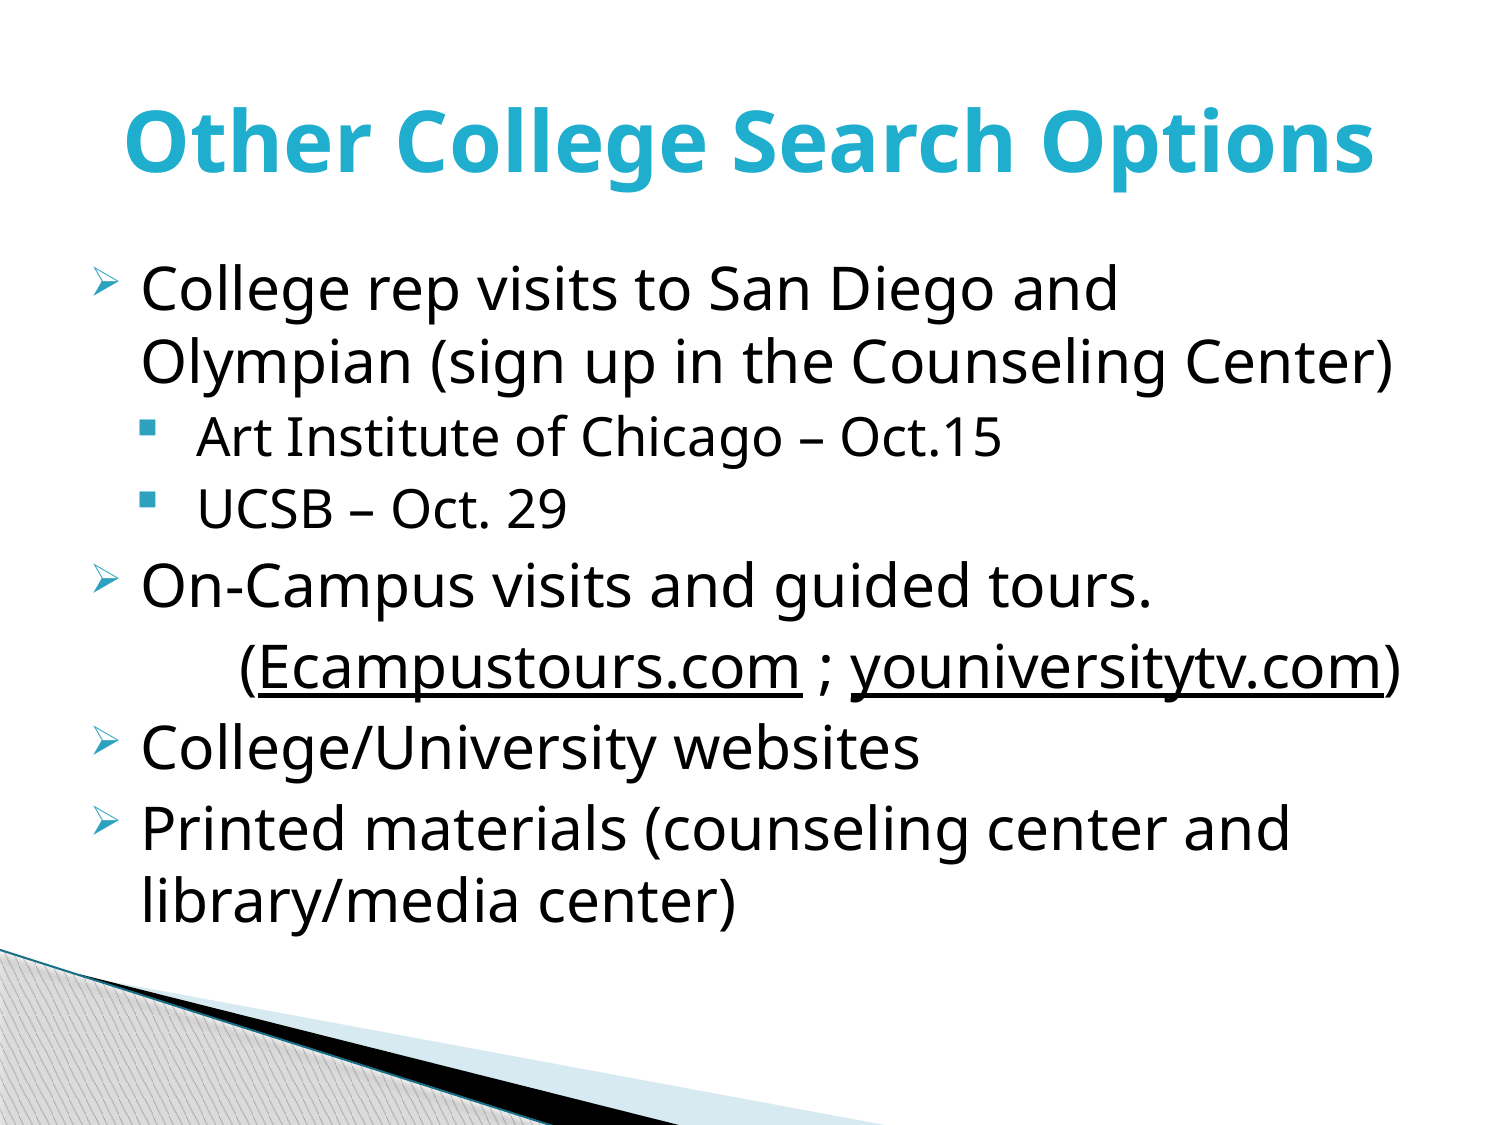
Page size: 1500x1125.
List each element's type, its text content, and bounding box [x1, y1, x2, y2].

list College rep visits to San Diego and Olympian (sign up in the Counseling Center) Art Institute of Chicago – Oct.15 UCSB – Oct. 29 On-Campus visits and guided tours. (Ecampustours.com ; youniversitytv.com) College/University websites Printed materials (counseling center and library/media center) [75, 243, 1425, 986]
title Other College Search Options [75, 45, 1425, 233]
